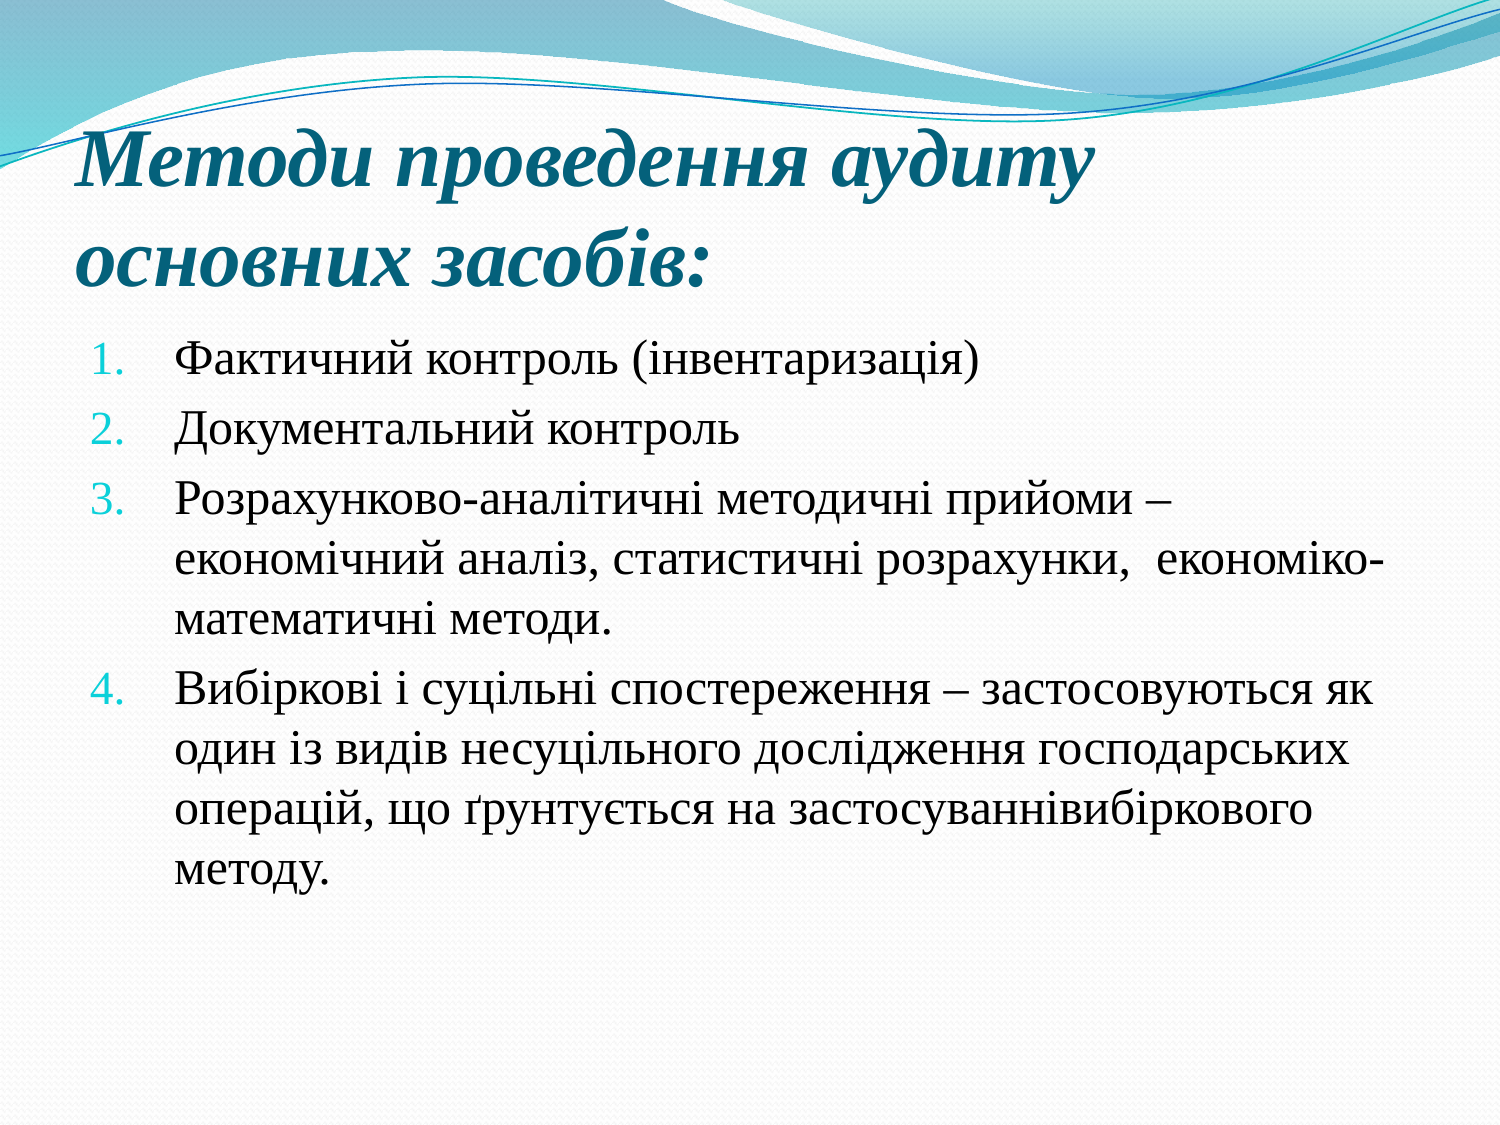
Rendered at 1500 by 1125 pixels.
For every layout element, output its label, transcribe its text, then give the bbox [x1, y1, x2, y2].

title Методи проведення аудиту основних засобів: [75, 115, 1425, 303]
list Фактичний контроль (інвентаризація) Документальний контроль Розрахунково-аналітичні методичні прийоми – економічний аналіз, статистичні розрахунки, економіко-математичні методи. Вибіркові і суцільні спостереження – застосовуються як один із видів несуцільного дослідження господарських операцій, що ґрунтується на застосуваннівибіркового методу. [75, 317, 1425, 917]
